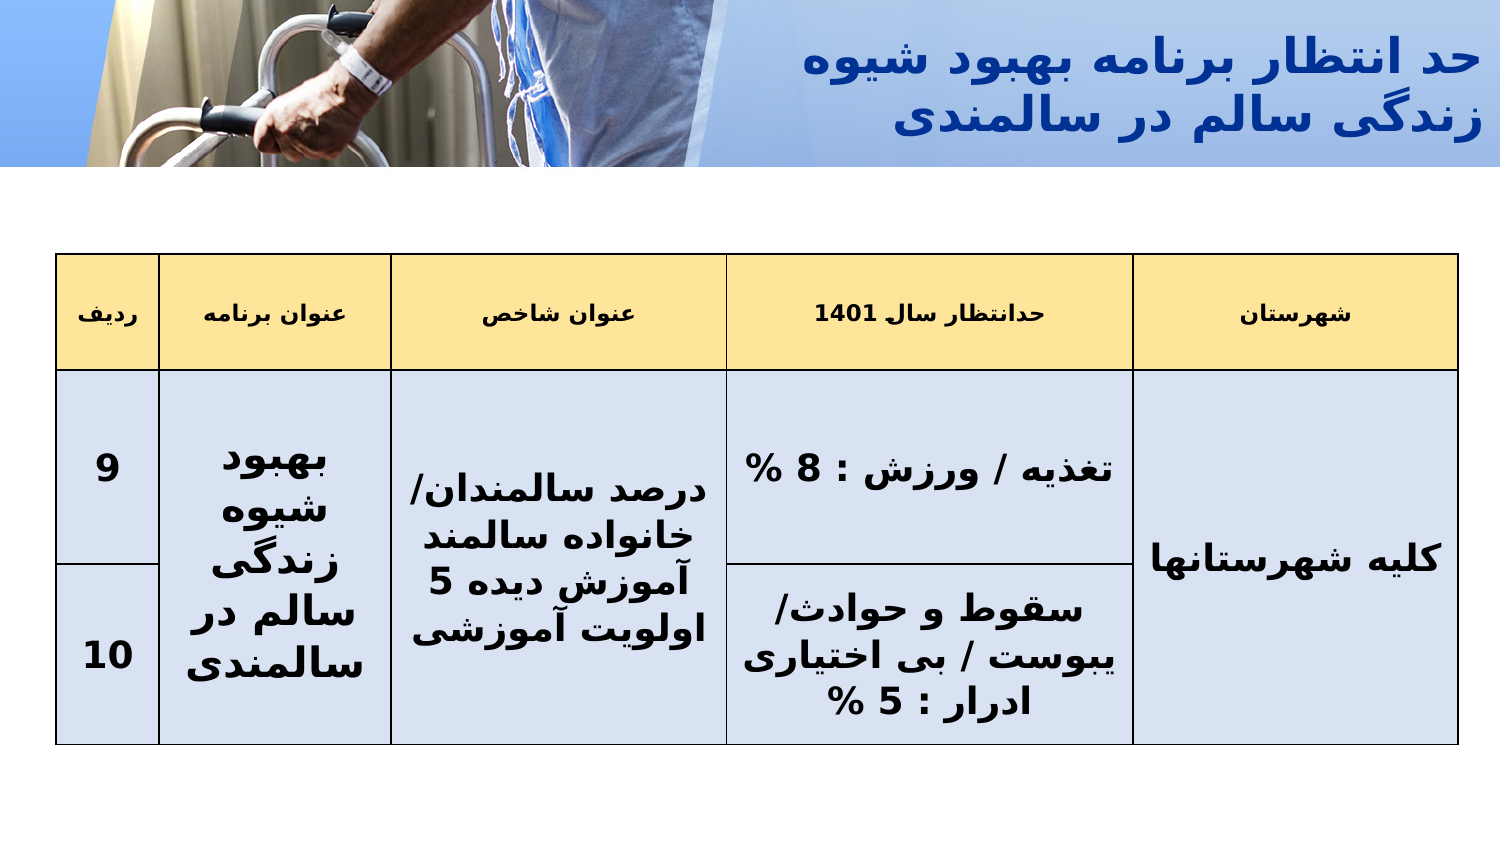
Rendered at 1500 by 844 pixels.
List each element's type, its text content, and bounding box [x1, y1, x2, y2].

title حد انتظار برنامه بهبود شیوه زندگی سالم در سالمندی [721, 0, 1500, 166]
picture [0, 0, 1500, 844]
table_cell کلیه شهرستانها [1134, 371, 1457, 744]
table_header عنوان شاخص [392, 255, 726, 369]
table_cell 10 [57, 565, 158, 744]
table_header شهرستان [1134, 255, 1457, 369]
table_header عنوان برنامه [160, 255, 390, 369]
table_header حدانتظار سال 1401 [727, 255, 1132, 369]
table_cell سقوط و حوادث/ یبوست / بی اختیاری ادرار : 5 % [727, 565, 1132, 744]
table_header ردیف [57, 255, 158, 369]
table_cell تغذیه / ورزش : 8 % [727, 371, 1132, 563]
table_cell 9 [57, 371, 158, 563]
table_cell درصد سالمندان/ خانواده سالمند آموزش دیده 5 اولویت آموزشی [392, 371, 726, 744]
table_cell بهبود شیوه زندگی سالم در سالمندی [160, 371, 390, 744]
